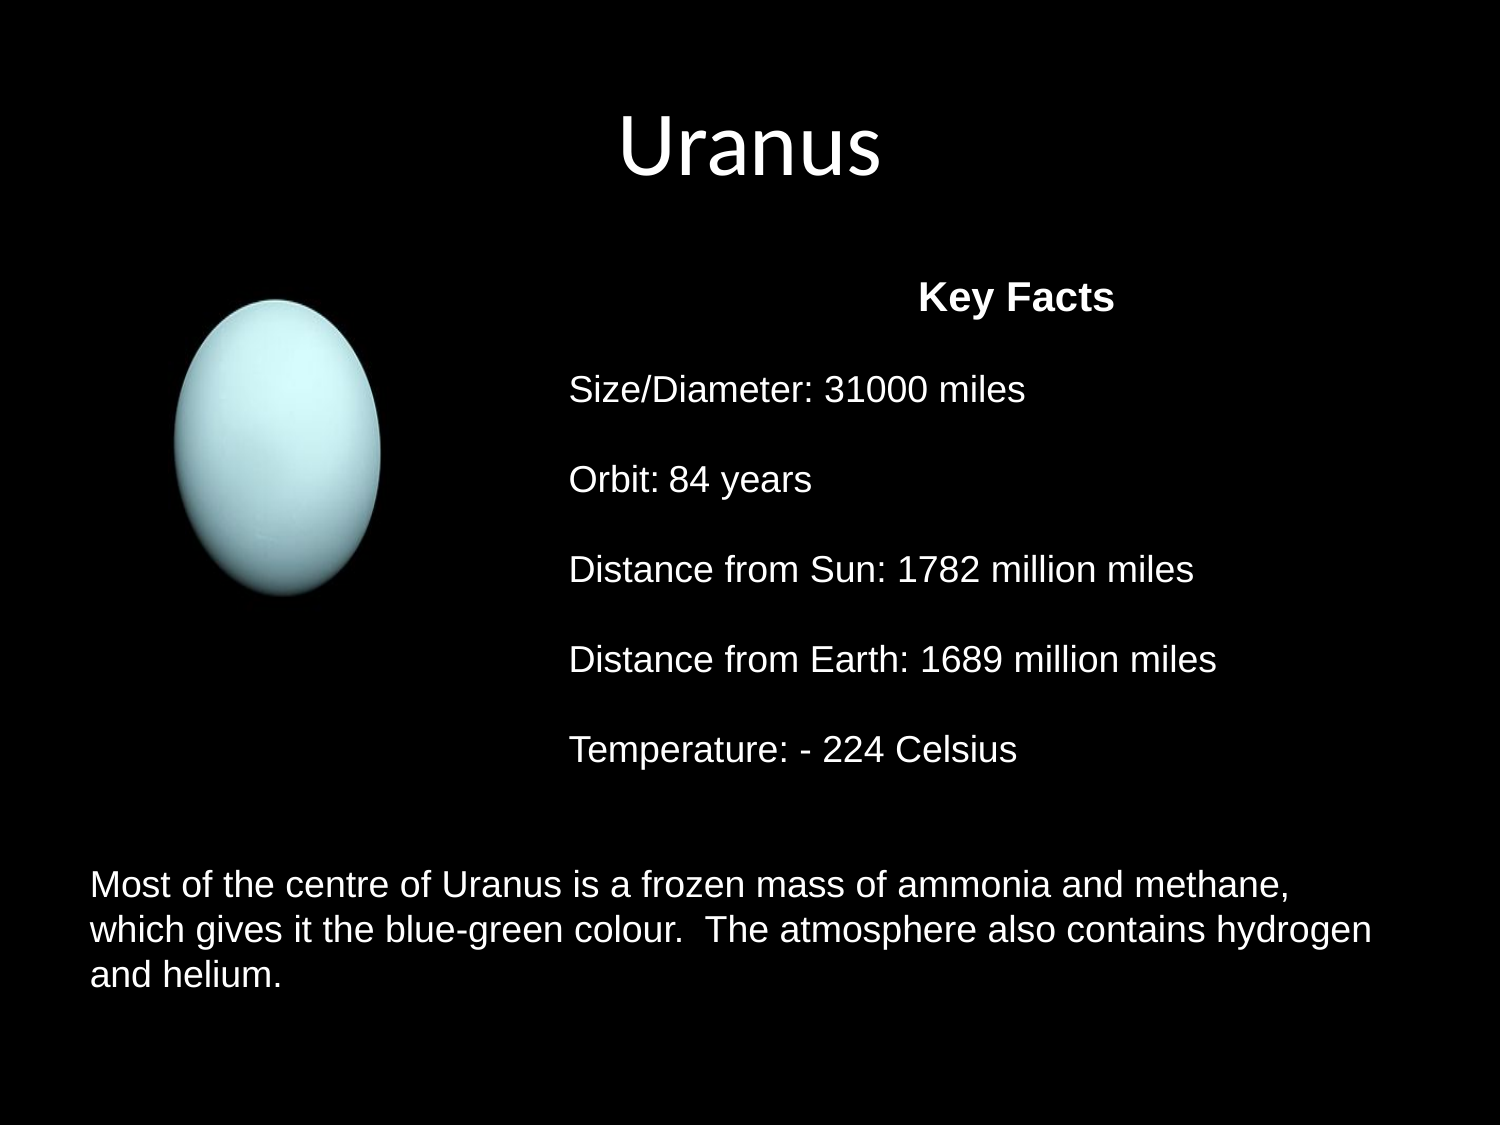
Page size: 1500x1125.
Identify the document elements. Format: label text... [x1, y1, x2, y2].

text_box Key Facts Size/Diameter: 31000 miles Orbit: 84 years Distance from Sun: 1782 million miles Distance from Earth: 1689 million miles Temperature: - 224 Celsius [553, 262, 1480, 777]
text_box Most of the centre of Uranus is a frozen mass of ammonia and methane, which gives it the blue-green colour. The atmosphere also contains hydrogen and helium. [75, 852, 1405, 1003]
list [47, 262, 510, 637]
title Uranus [75, 45, 1425, 233]
